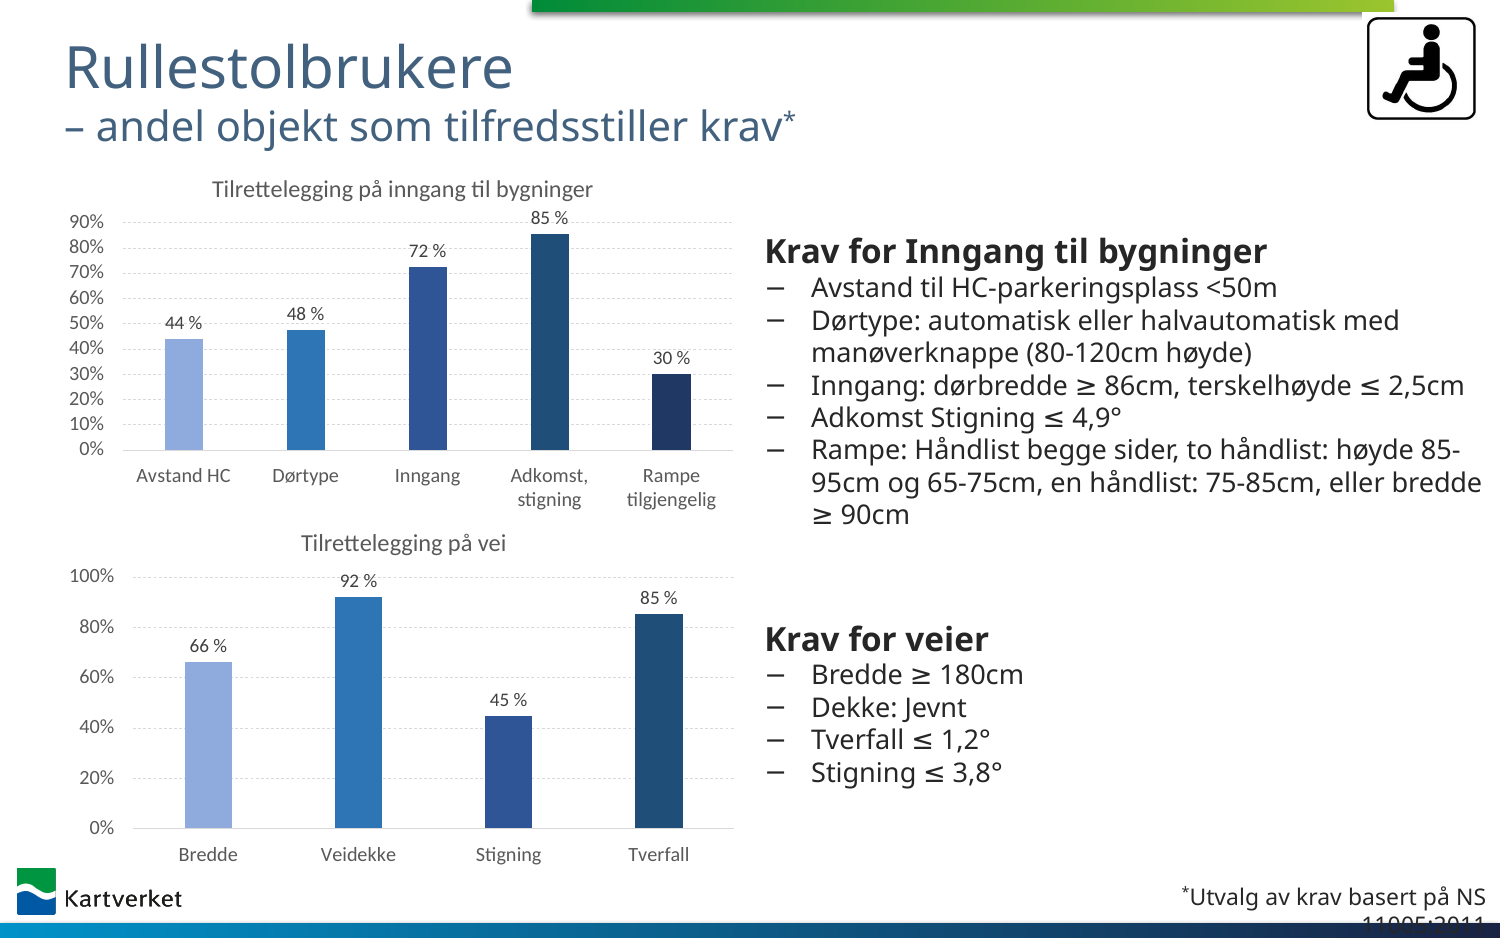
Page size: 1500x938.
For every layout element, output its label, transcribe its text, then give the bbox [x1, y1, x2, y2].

text_box Krav for Inngang til bygninger Avstand til HC-parkeringsplass <50m Dørtype: automatisk eller halvautomatisk med manøverknappe (80-120cm høyde) Inngang: dørbredde ≥ 86cm, terskelhøyde ≤ 2,5cm Adkomst Stigning ≤ 4,9° Rampe: Håndlist begge sider, to håndlist: høyde 85-95cm og 65-75cm, en håndlist: 75-85cm, eller bredde ≥ 90cm [749, 223, 1500, 538]
text_box *Utvalg av krav basert på NS 11005:2011 [1068, 873, 1500, 938]
picture [62, 520, 746, 874]
text_box Rullestolbrukere – andel objekt som tilfredsstiller krav* [49, 25, 1431, 158]
picture [62, 166, 744, 519]
text_box Krav for veier Bredde ≥ 180cm Dekke: Jevnt Tverfall ≤ 1,2° Stigning ≤ 3,8° [749, 610, 1500, 795]
picture [1362, 12, 1481, 126]
